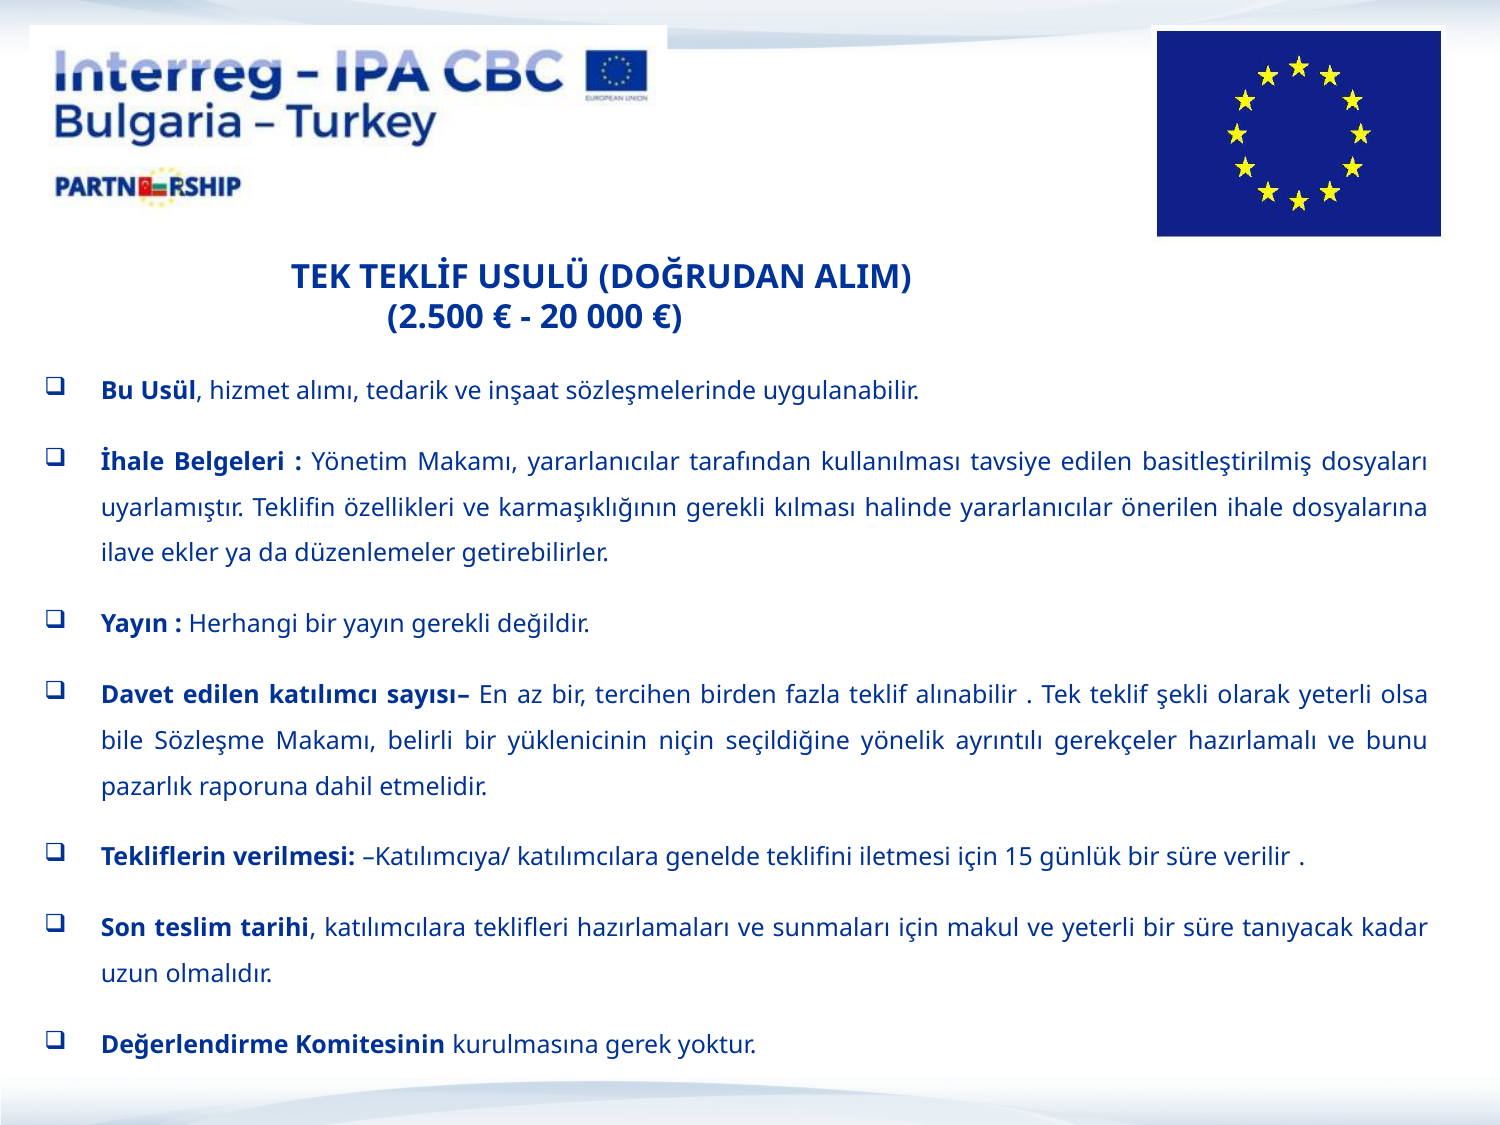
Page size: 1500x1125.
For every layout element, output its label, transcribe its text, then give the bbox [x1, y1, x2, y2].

picture [0, 1077, 1500, 1125]
list Bu Usül, hizmet alımı, tedarik ve inşaat sözleşmelerinde uygulanabilir. İhale Belgeleri : Yönetim Makamı, yararlanıcılar tarafından kullanılması tavsiye edilen basitleştirilmiş dosyaları uyarlamıştır. Teklifin özellikleri ve karmaşıklığının gerekli kılması halinde yararlanıcılar önerilen ihale dosyalarına ilave ekler ya da düzenlemeler getirebilirler. Yayın : Herhangi bir yayın gerekli değildir. Davet edilen katılımcı sayısı– En az bir, tercihen birden fazla teklif alınabilir . Tek teklif şekli olarak yeterli olsa bile Sözleşme Makamı, belirli bir yüklenicinin niçin seçildiğine yönelik ayrıntılı gerekçeler hazırlamalı ve bunu pazarlık raporuna dahil etmelidir. Tekliflerin verilmesi: –Katılımcıya/ katılımcılara genelde teklifini iletmesi için 15 günlük bir süre verilir . Son teslim tarihi, katılımcılara teklifleri hazırlamaları ve sunmaları için makul ve yeterli bir süre tanıyacak kadar uzun olmalıdır. Değerlendirme Komitesinin kurulmasına gerek yoktur. [29, 350, 1446, 1077]
picture [0, 0, 1500, 242]
text_box Tek teklif usulü (DOĞRUDAN ALIM) (2.500 € - 20 000 €) [171, 248, 1211, 343]
